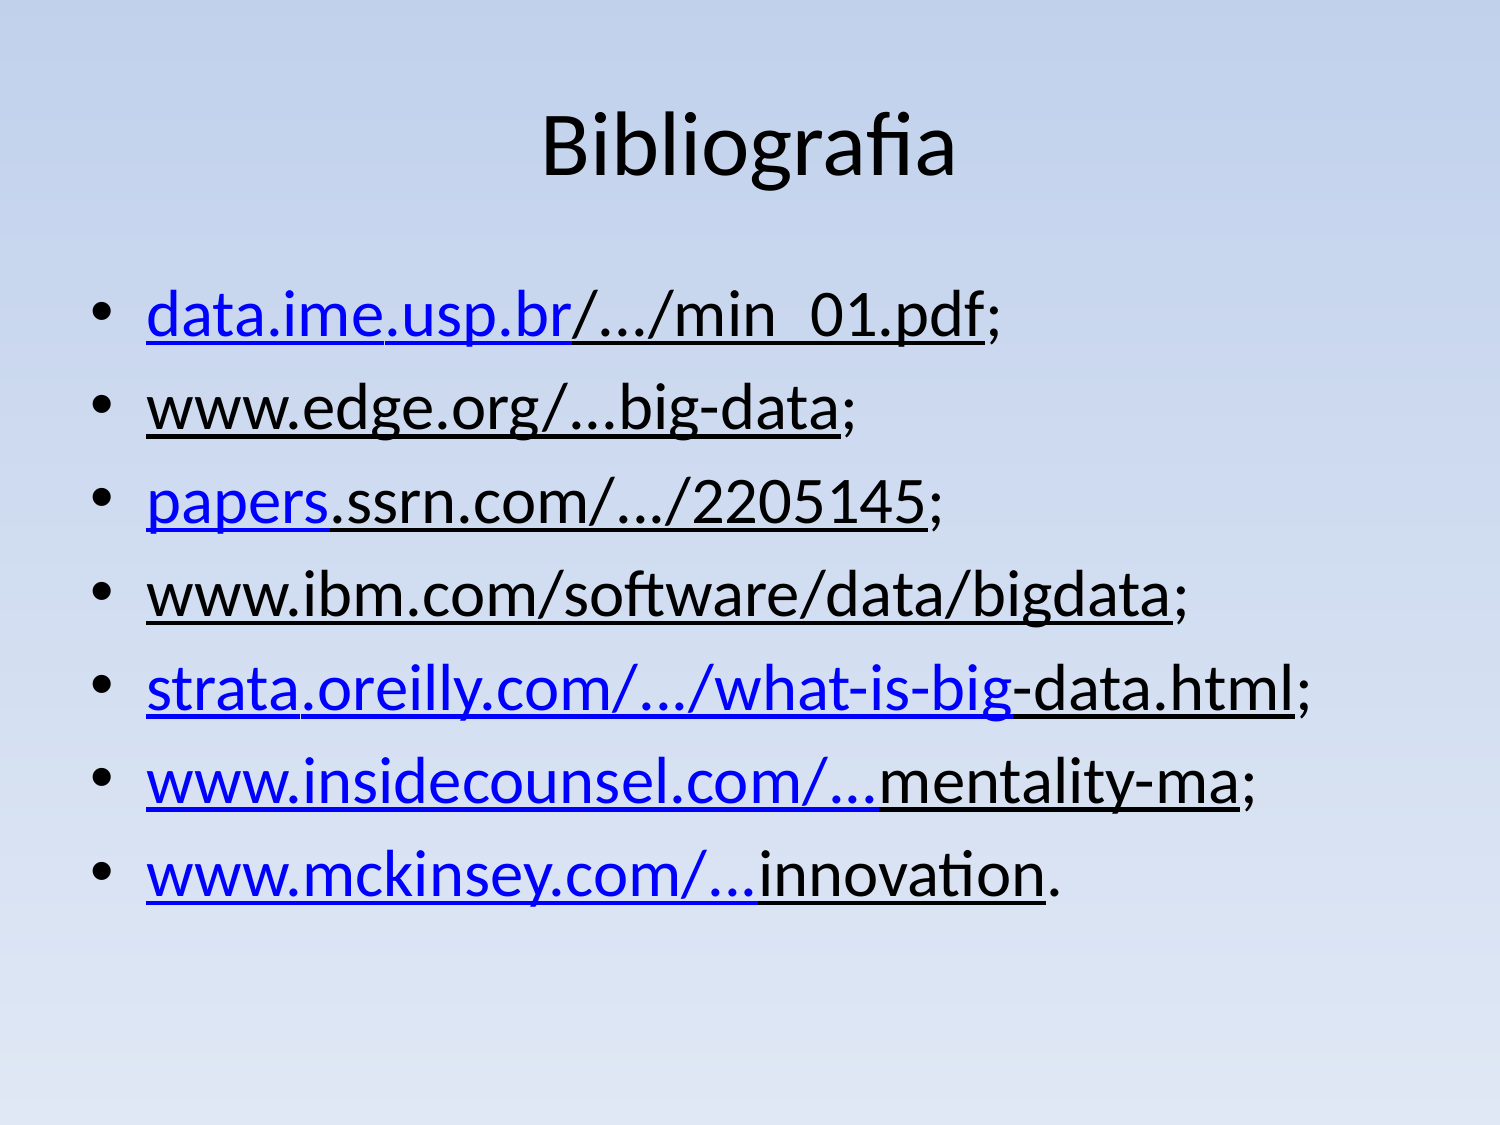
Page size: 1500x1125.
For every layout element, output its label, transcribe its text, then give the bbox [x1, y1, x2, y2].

title Bibliografia [75, 45, 1425, 233]
list data.ime.usp.br/.../min_01.pdf; www.edge.org/...big-data; papers.ssrn.com/.../2205145; www.ibm.com/software/data/bigdata; strata.oreilly.com/.../what-is-big-data.html; www.insidecounsel.com/...mentality-ma; www.mckinsey.com/...innovation. [75, 262, 1425, 1005]
